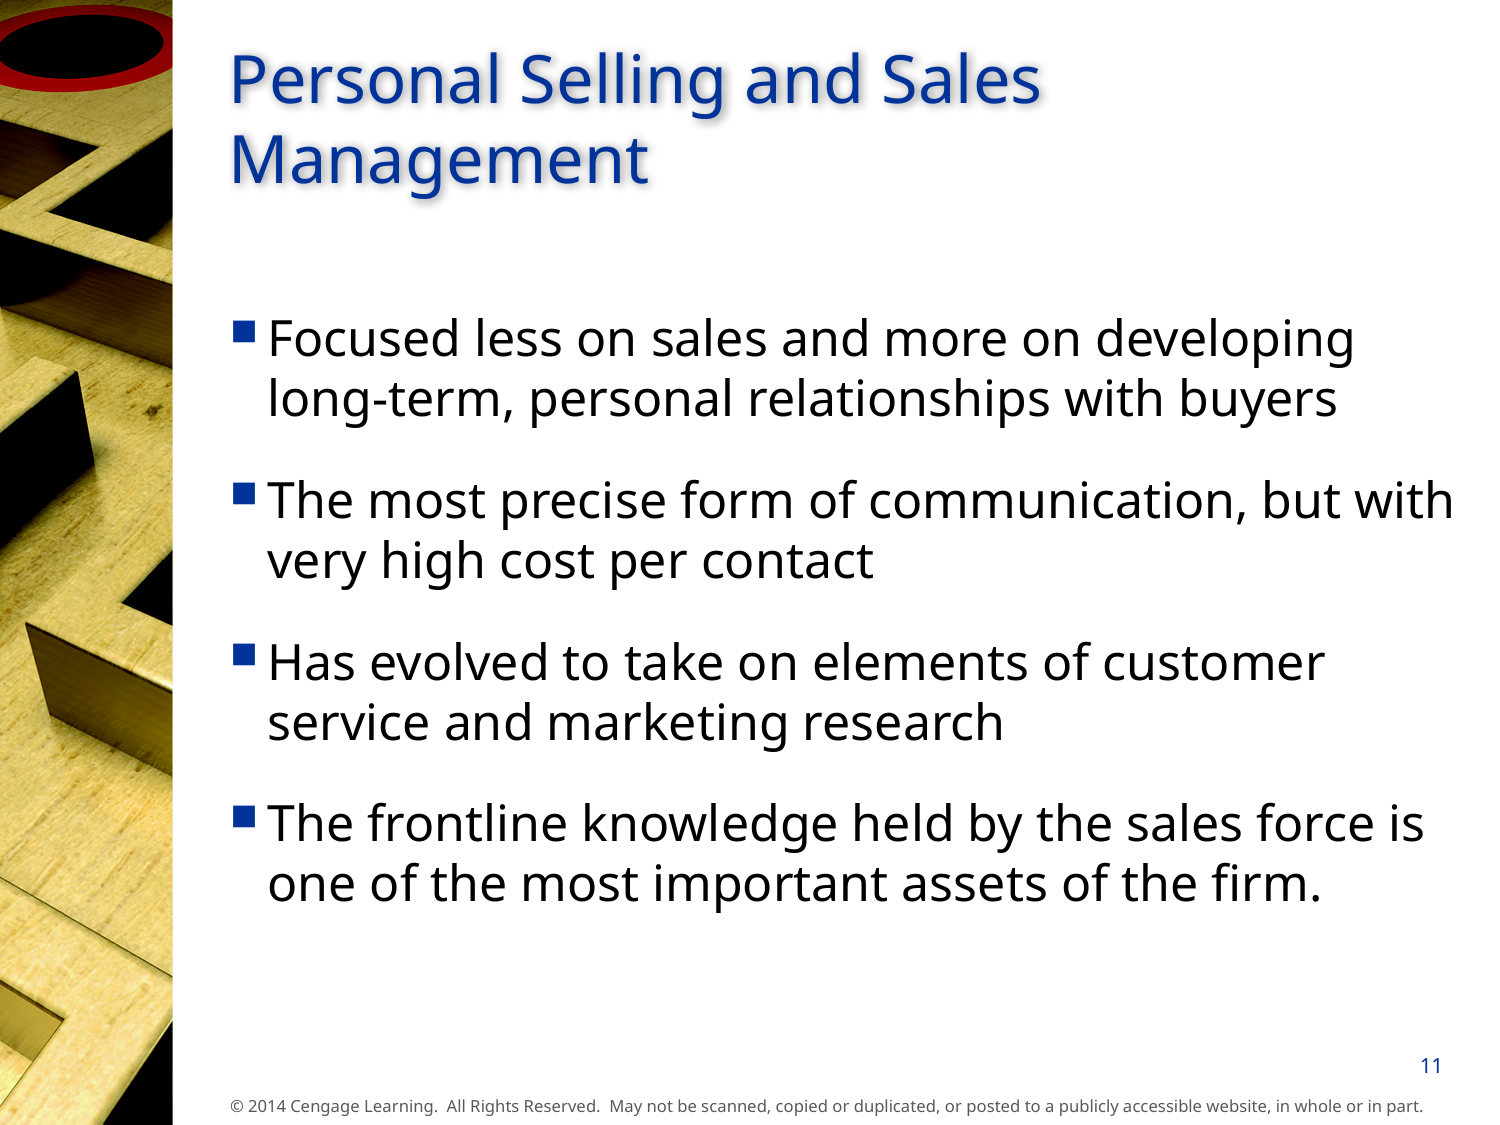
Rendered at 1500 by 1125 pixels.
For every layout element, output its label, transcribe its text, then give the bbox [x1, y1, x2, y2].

list Focused less on sales and more on developing long-term, personal relationships with buyers The most precise form of communication, but with very high cost per contact Has evolved to take on elements of customer service and marketing research The frontline knowledge held by the sales force is one of the most important assets of the firm. [215, 212, 1478, 981]
slide_number 11 [1386, 1037, 1478, 1097]
picture [0, 0, 173, 1125]
title Personal Selling and Sales Management [213, 29, 1454, 213]
